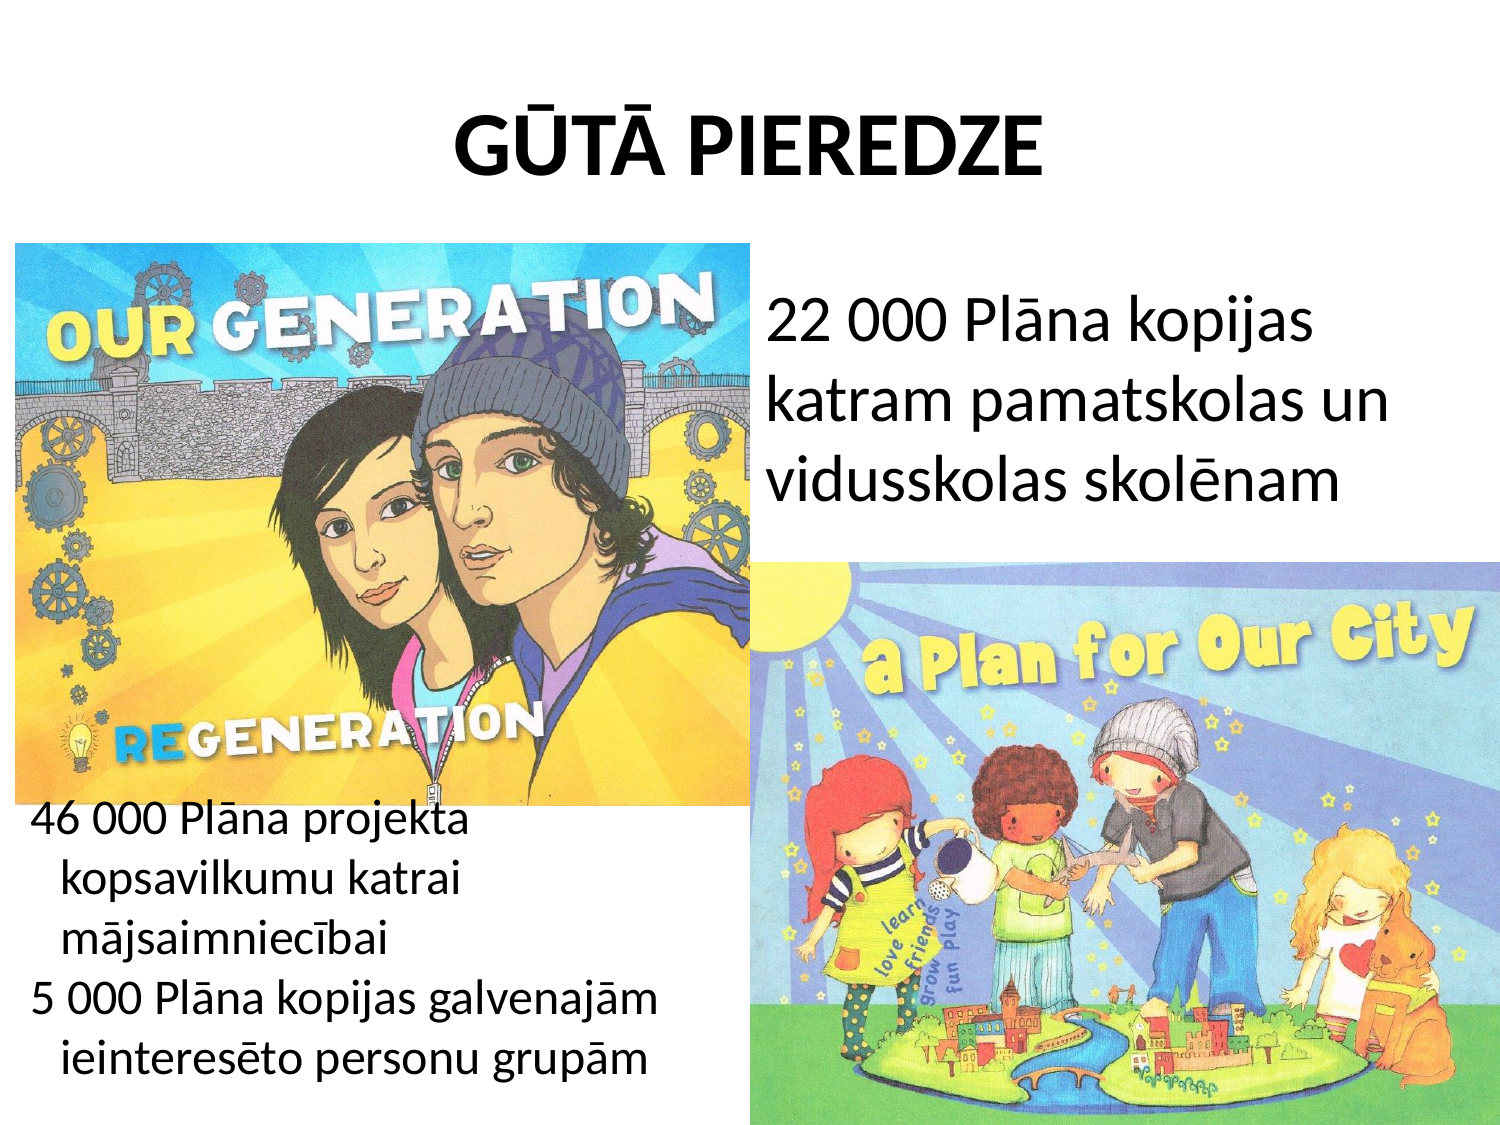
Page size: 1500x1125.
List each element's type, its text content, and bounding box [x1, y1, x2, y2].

picture [15, 243, 1500, 1125]
list 22 000 Plāna kopijas katram pamatskolas un vidusskolas skolēnam [754, 267, 1436, 560]
title GŪTĀ PIEREDZE [75, 45, 1425, 233]
text_box 46 000 Plāna projekta kopsavilkumu katrai mājsaimniecībai 5 000 Plāna kopijas galvenajām ieinteresēto personu grupām [15, 815, 744, 1093]
